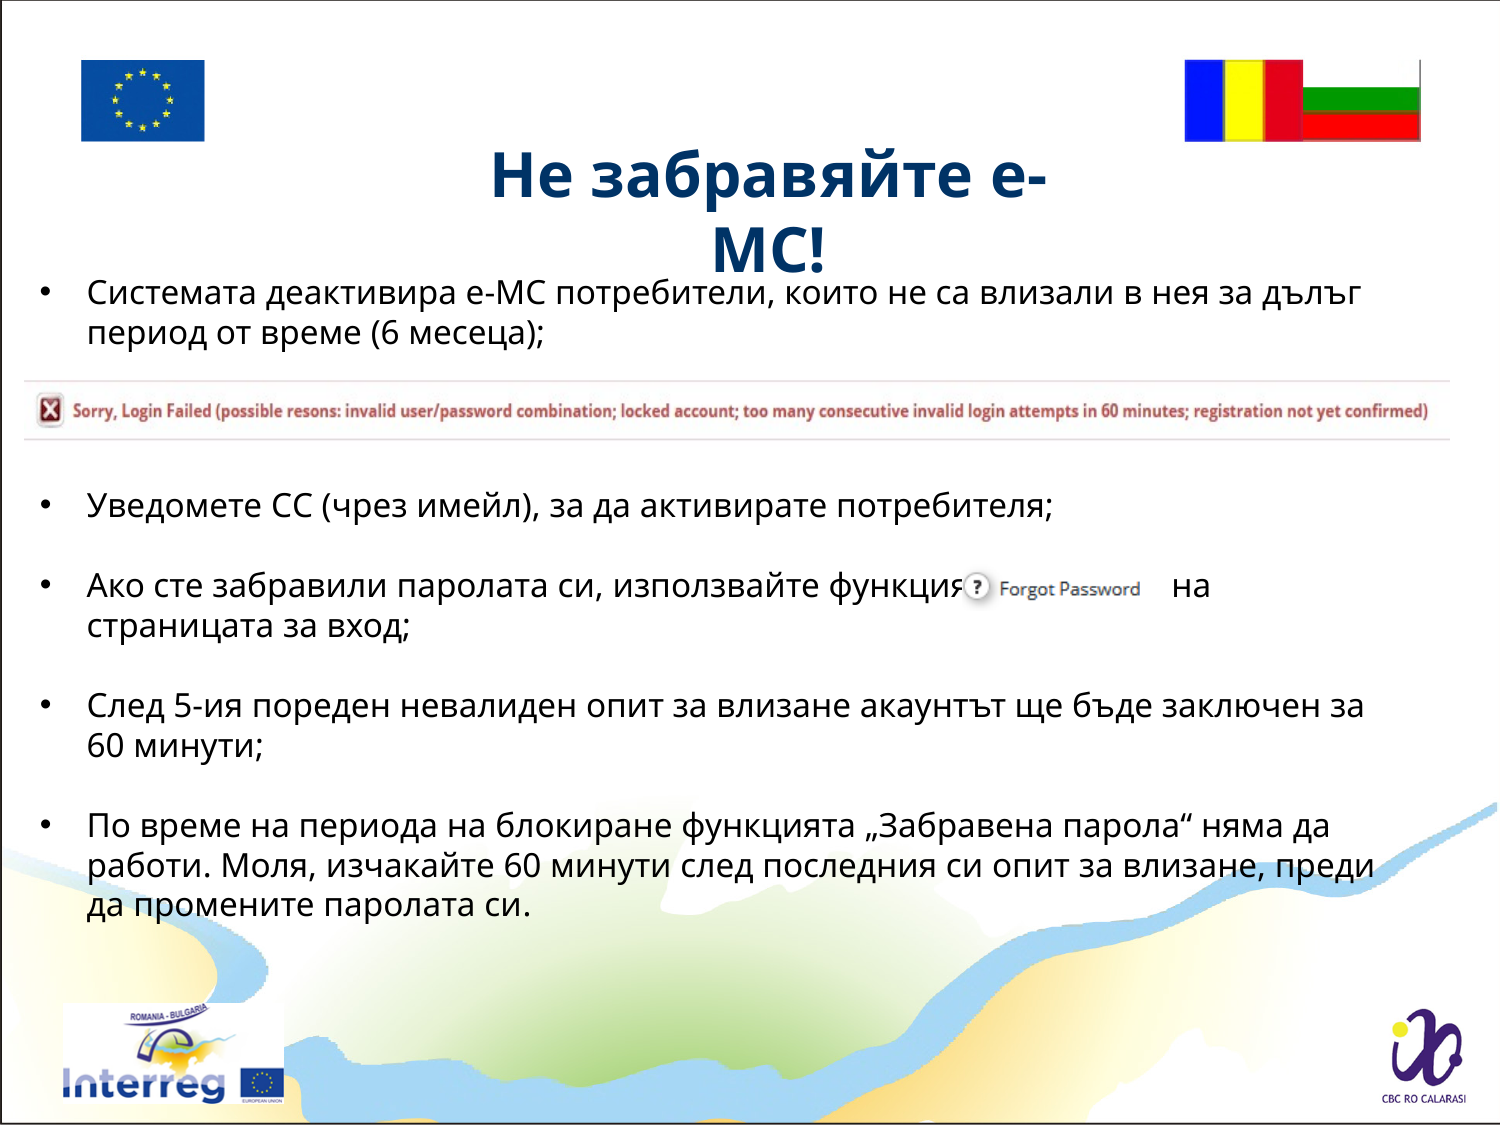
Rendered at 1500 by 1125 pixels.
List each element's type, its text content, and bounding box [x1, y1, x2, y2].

text_box Не забравяйте e-МС! [437, 127, 1100, 263]
picture [0, 0, 1500, 1125]
text_box Уведомете CC (чрез имейл), за да активирате потребителя; Ако сте забравили паролата си, използвайте функцията на страницата за вход; След 5-ия пореден невалиден опит за влизане акаунтът ще бъде заключен за 60 минути; По време на периода на блокиране функцията „Забравена парола“ няма да работи. Моля, изчакайте 60 минути след последния си опит за влизане, преди да промените паролата си. [24, 477, 1400, 971]
text_box Системата деактивира e-МС потребители, които не са влизали в нея за дълъг период от време (6 месеца); [24, 263, 1388, 356]
